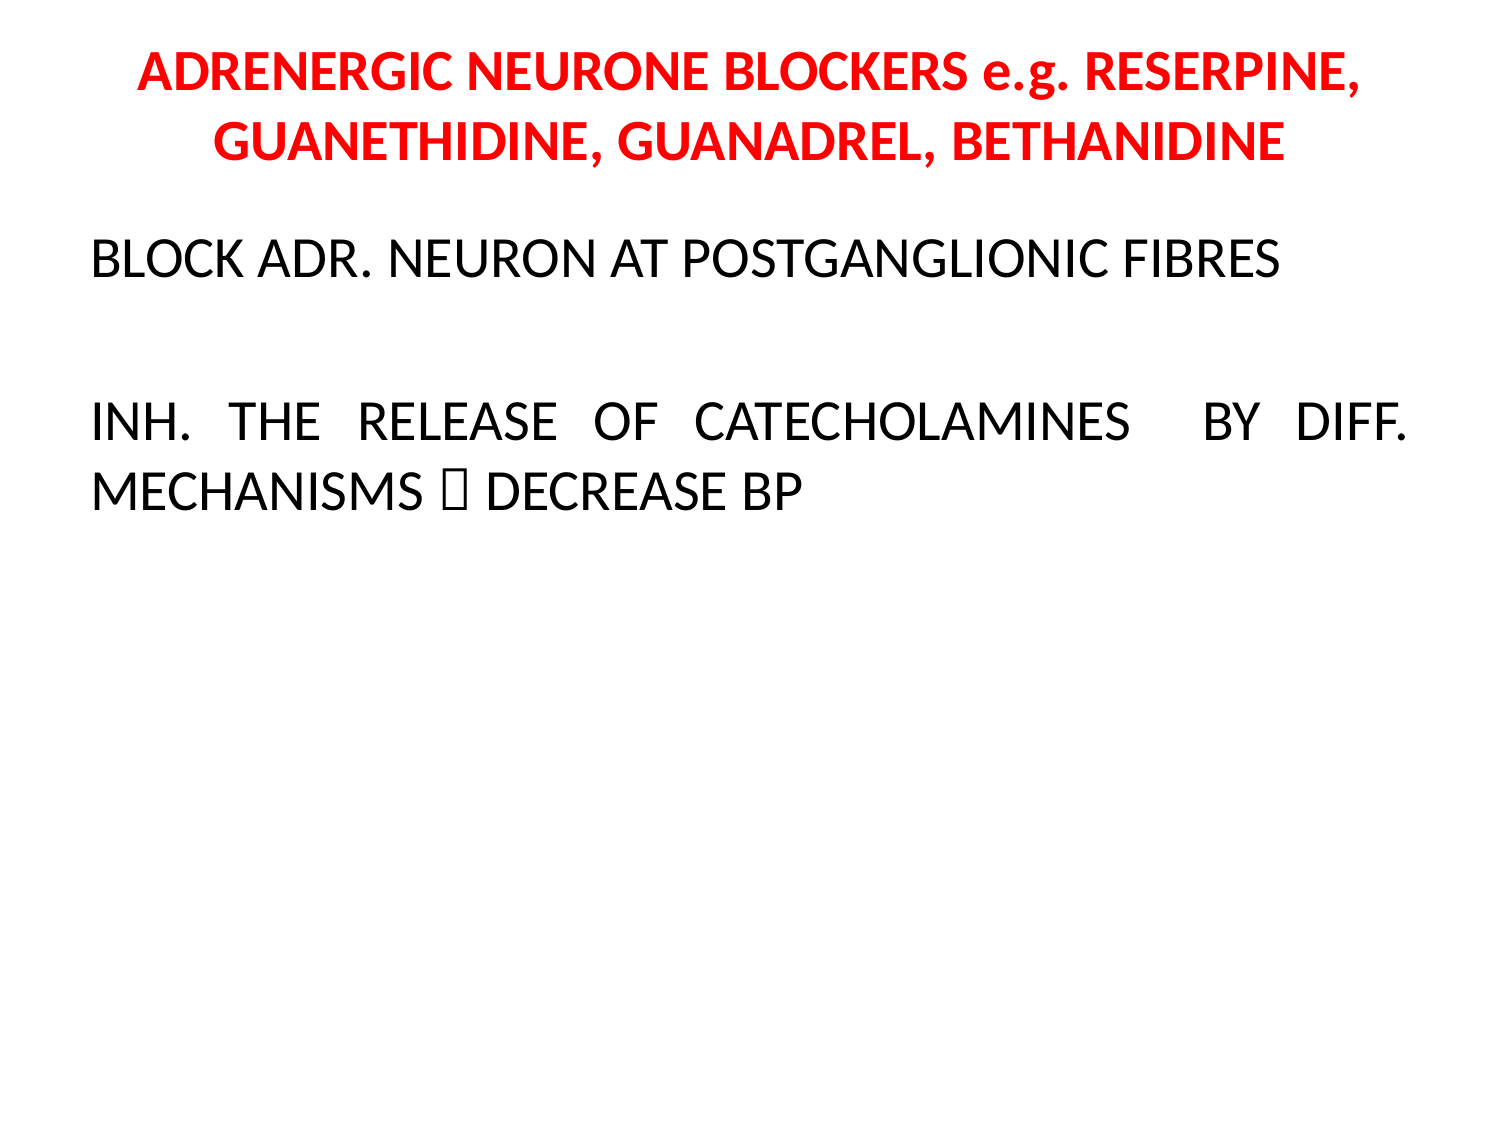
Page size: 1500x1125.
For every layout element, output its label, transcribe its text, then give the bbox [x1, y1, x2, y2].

list ADRENERGIC NEURONE BLOCKERS e.g. RESERPINE, GUANETHIDINE, GUANADREL, BETHANIDINE BLOCK ADR. NEURON AT POSTGANGLIONIC FIBRES INH. THE RELEASE OF CATECHOLAMINES BY DIFF. MECHANISMS  DECREASE BP [75, 24, 1425, 768]
